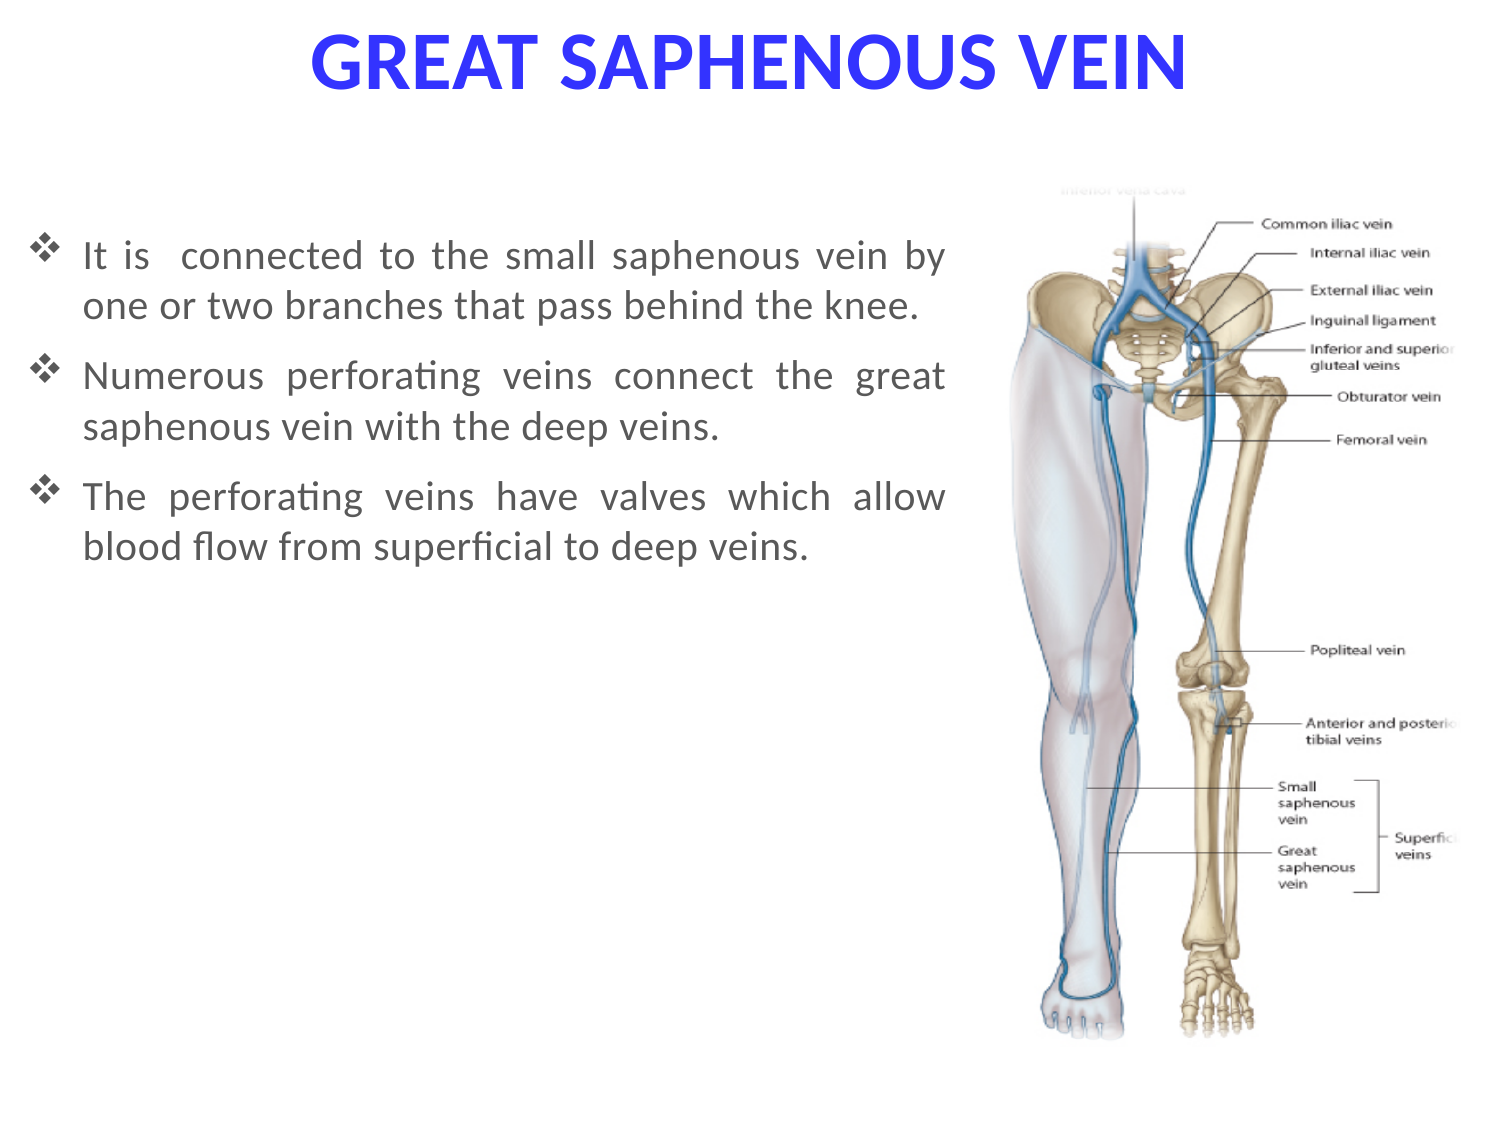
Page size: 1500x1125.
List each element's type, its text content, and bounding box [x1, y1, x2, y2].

list It is connected to the small saphenous vein by one or two branches that pass behind the knee. Numerous perforating veins connect the great saphenous vein with the deep veins. The perforating veins have valves which allow blood flow from superficial to deep veins. [0, 219, 963, 854]
picture [1002, 184, 1461, 1047]
title Great Saphenous Vein [99, 45, 1400, 114]
